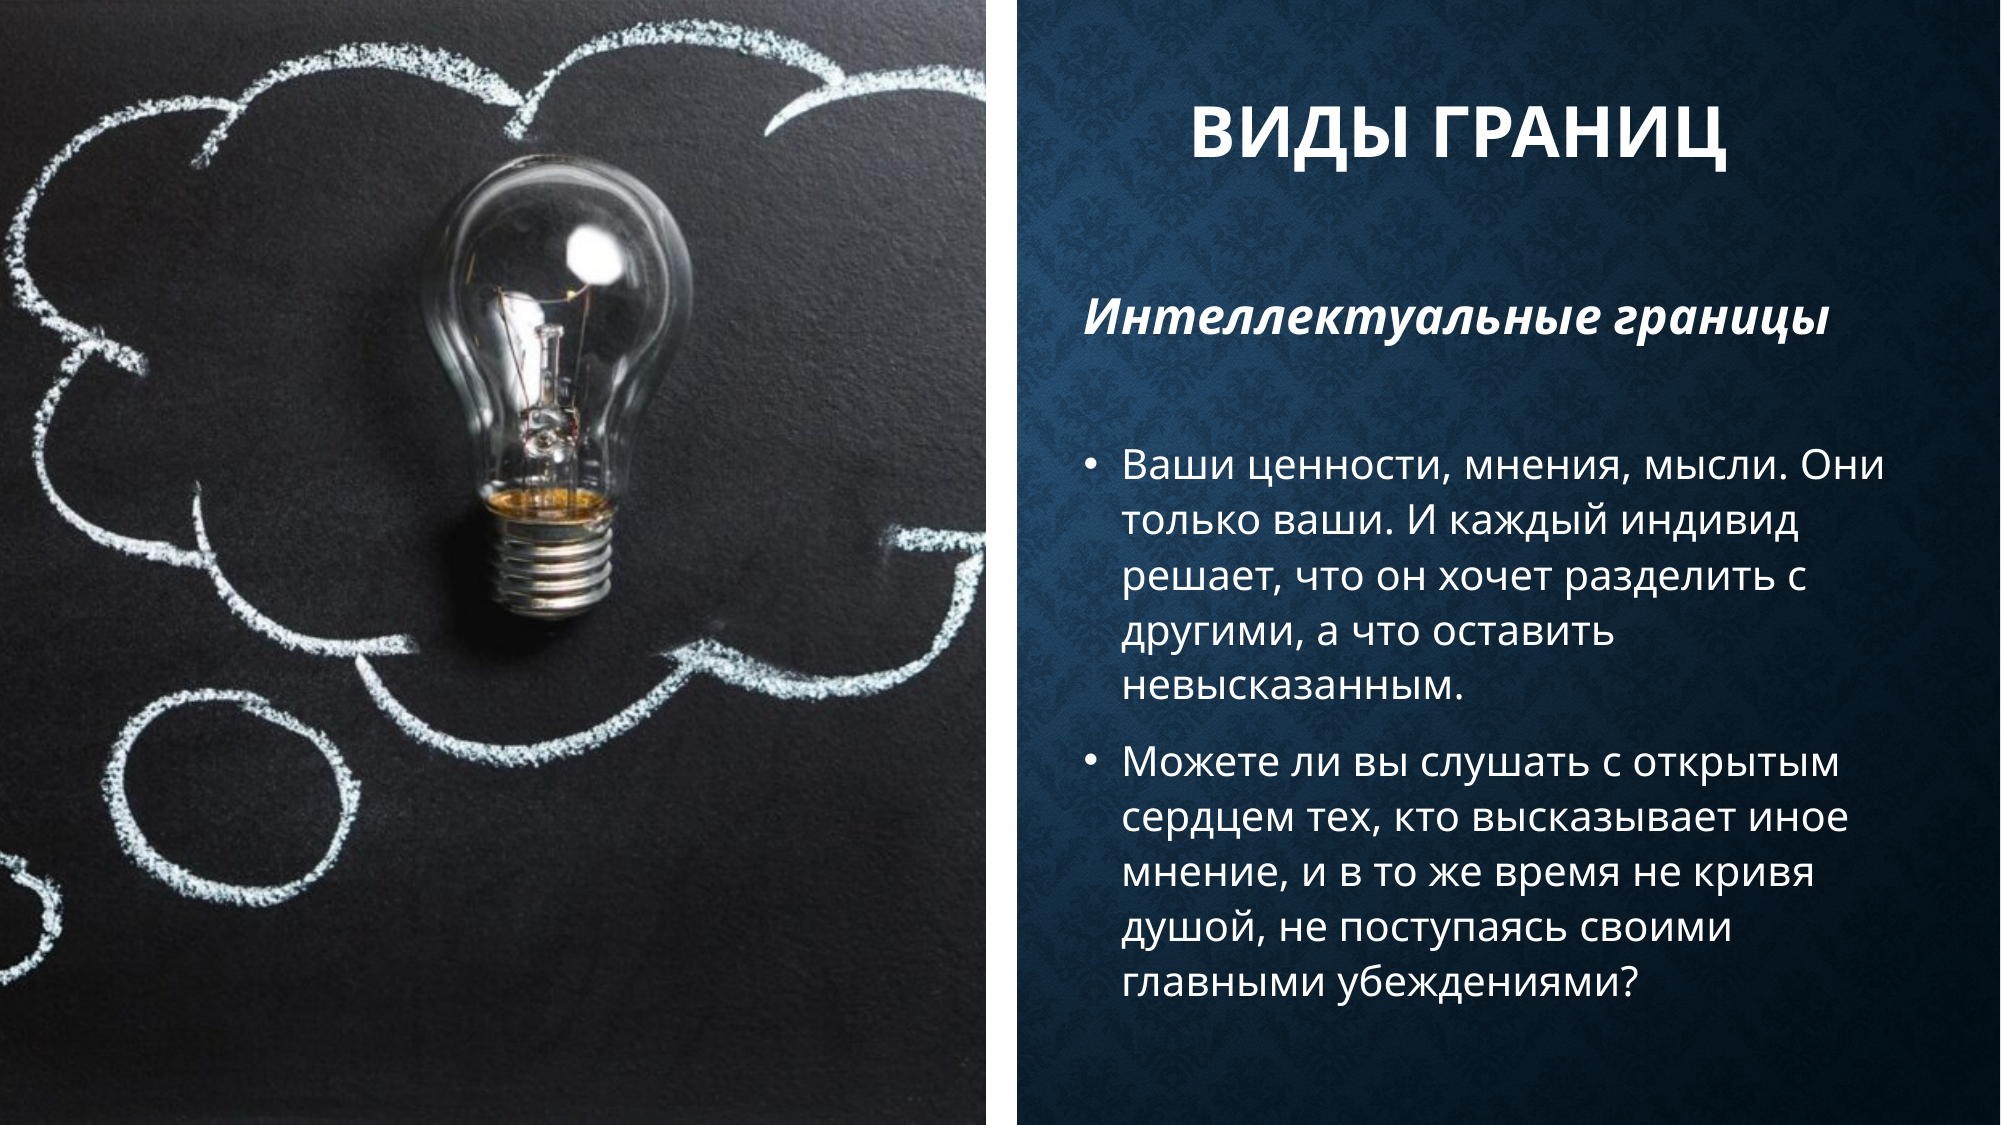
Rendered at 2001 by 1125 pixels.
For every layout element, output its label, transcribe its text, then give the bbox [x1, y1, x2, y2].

list Интеллектуальные границы Ваши ценности, мнения, мысли. Они только ваши. И каждый индивид решает, что он хочет разделить с другими, а что оставить невысказанным. Можете ли вы слушать с открытым сердцем тех, кто высказывает иное мнение, и в то же время не кривя душой, не поступаясь своими главными убеждениями? [1068, 271, 1903, 1025]
picture [0, 0, 1001, 1125]
title Виды границ [1068, 25, 1849, 244]
